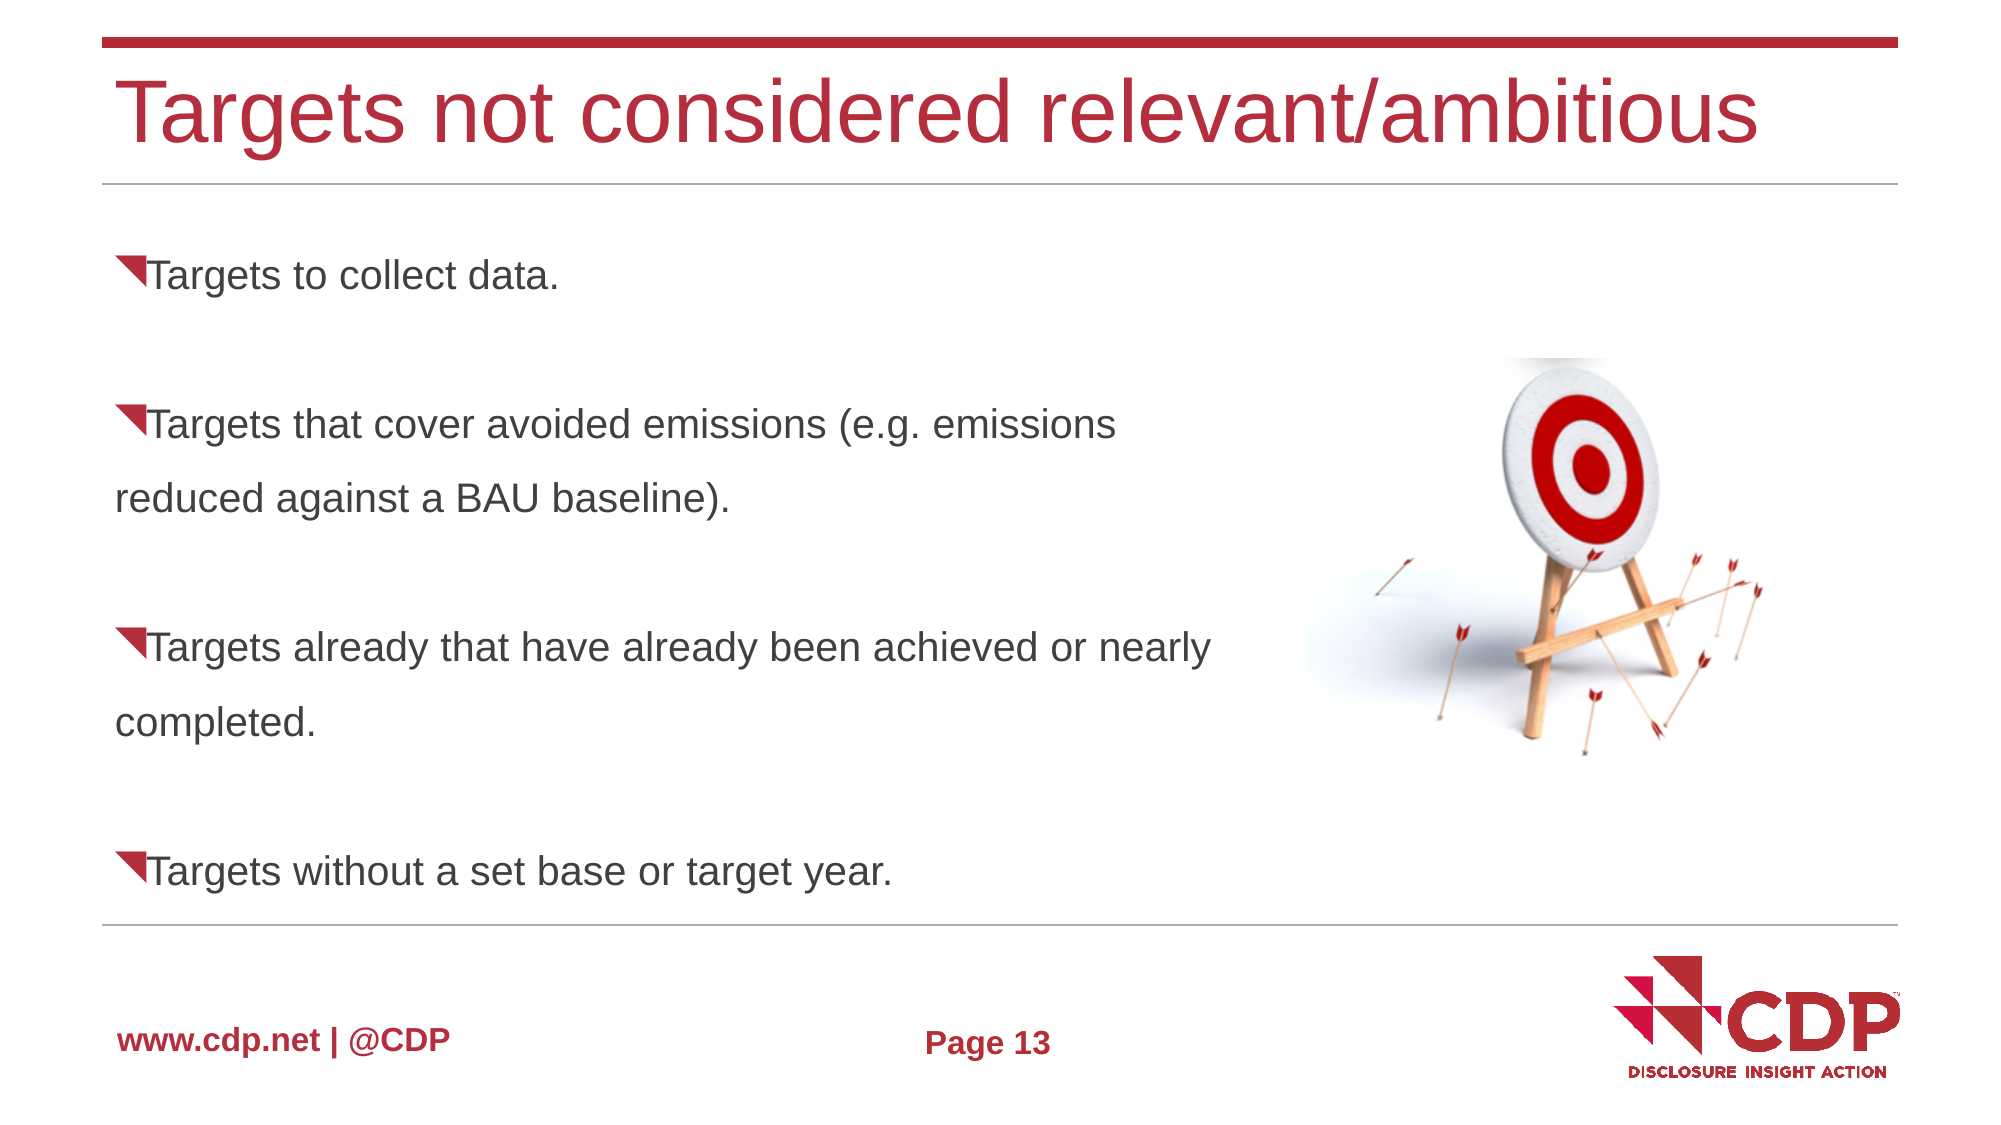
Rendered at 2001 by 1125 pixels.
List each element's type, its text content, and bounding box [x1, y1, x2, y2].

picture [1613, 956, 1900, 1080]
title Targets not considered relevant/ambitious [99, 45, 1900, 169]
slide_number Page 13 [763, 1011, 1231, 1072]
list Targets to collect data. Targets that cover avoided emissions (e.g. emissions reduced against a BAU baseline). Targets already that have already been achieved or nearly completed. Targets without a set base or target year. [99, 216, 1255, 909]
picture [1305, 358, 1901, 805]
